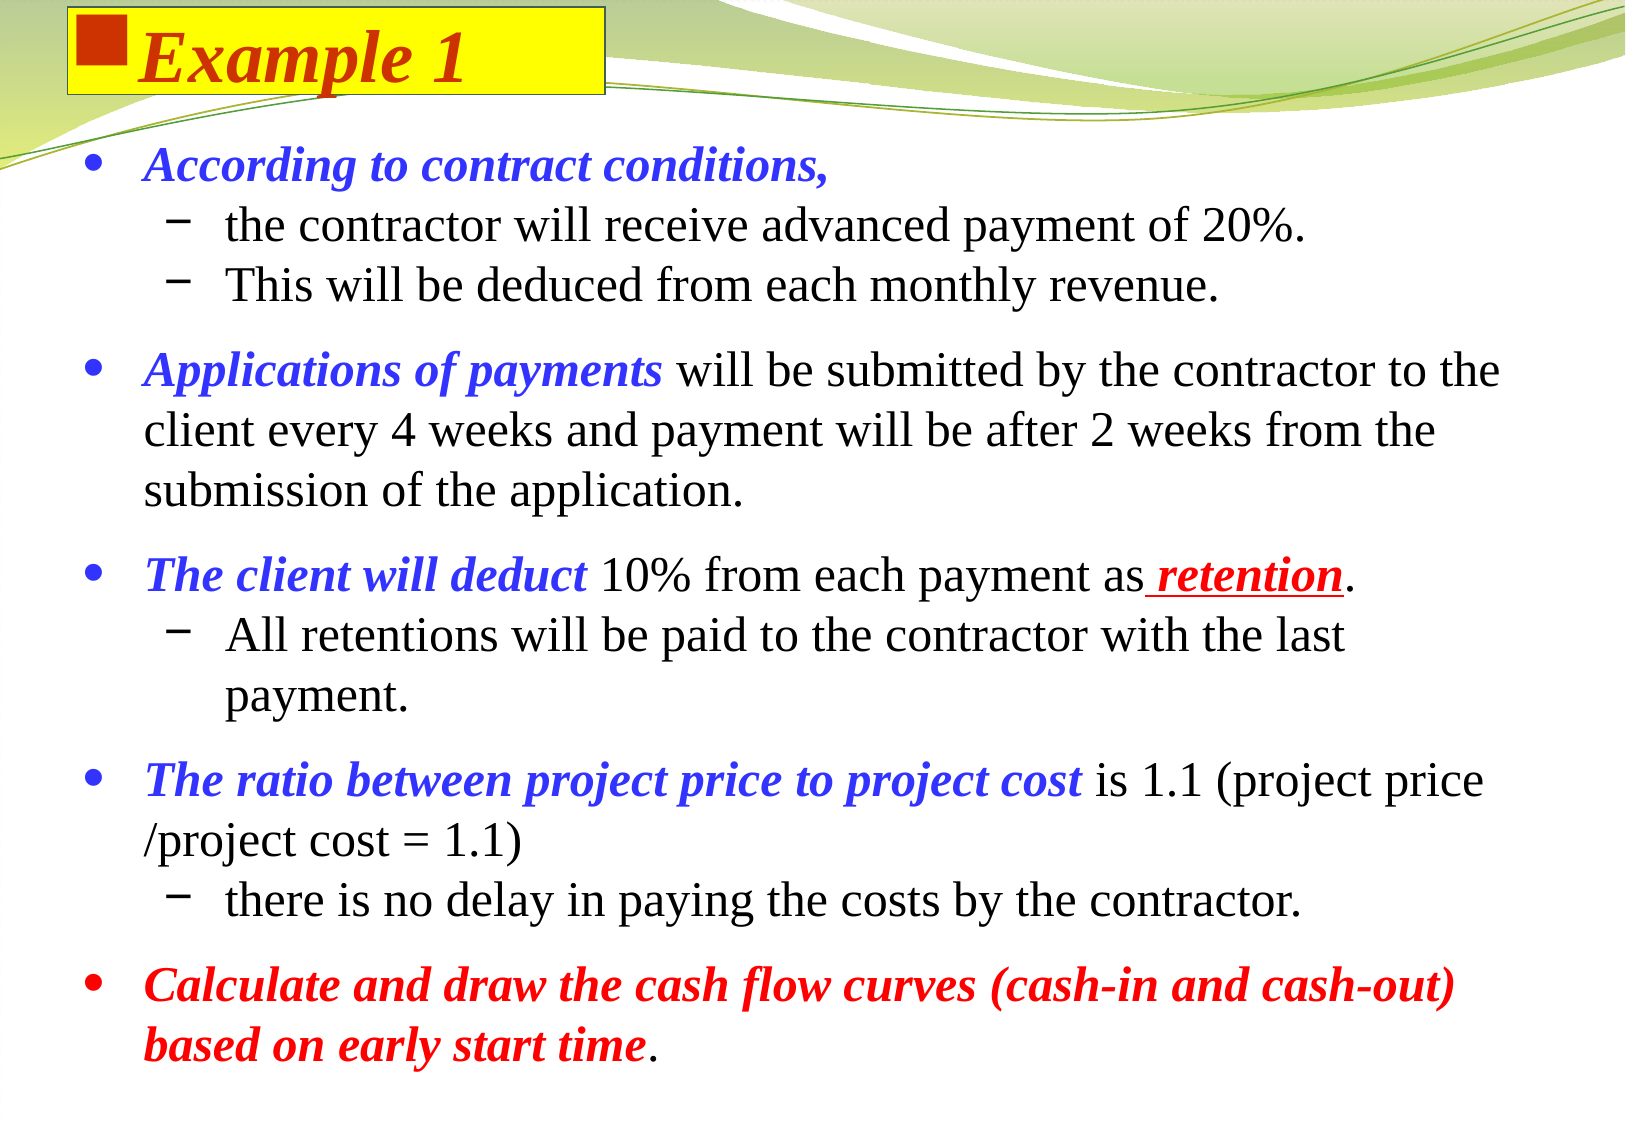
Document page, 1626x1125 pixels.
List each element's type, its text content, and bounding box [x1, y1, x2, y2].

text_box According to contract conditions, the contractor will receive advanced payment of 20%. This will be deduced from each monthly revenue. Applications of payments will be submitted by the contractor to the client every 4 weeks and payment will be after 2 weeks from the submission of the application. The client will deduct 10% from each payment as retention. All retentions will be paid to the contractor with the last payment. The ratio between project price to project cost is 1.1 (project price /project cost = 1.1) there is no delay in paying the costs by the contractor. Calculate and draw the cash flow curves (cash-in and cash-out) based on early start time. [67, 124, 1553, 1079]
text_box Example 1 [67, 7, 606, 95]
